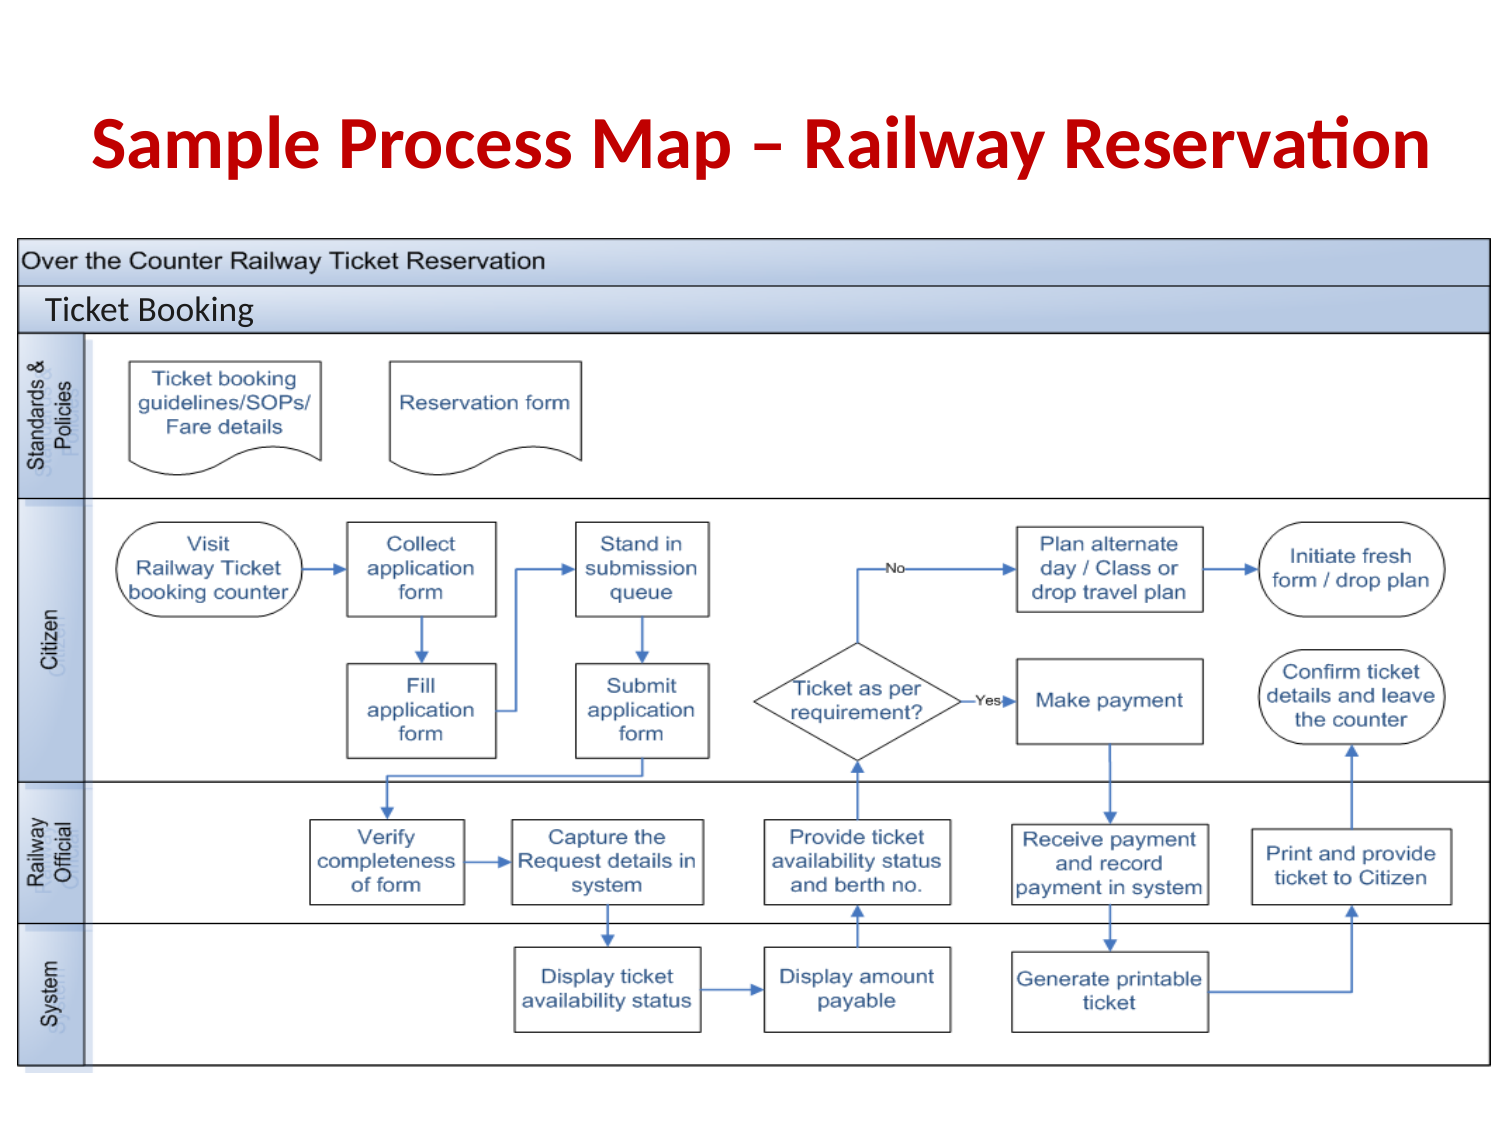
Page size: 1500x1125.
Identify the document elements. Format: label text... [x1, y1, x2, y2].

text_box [17, 238, 1491, 1073]
title Sample Process Map – Railway Reservation [24, 45, 1500, 233]
